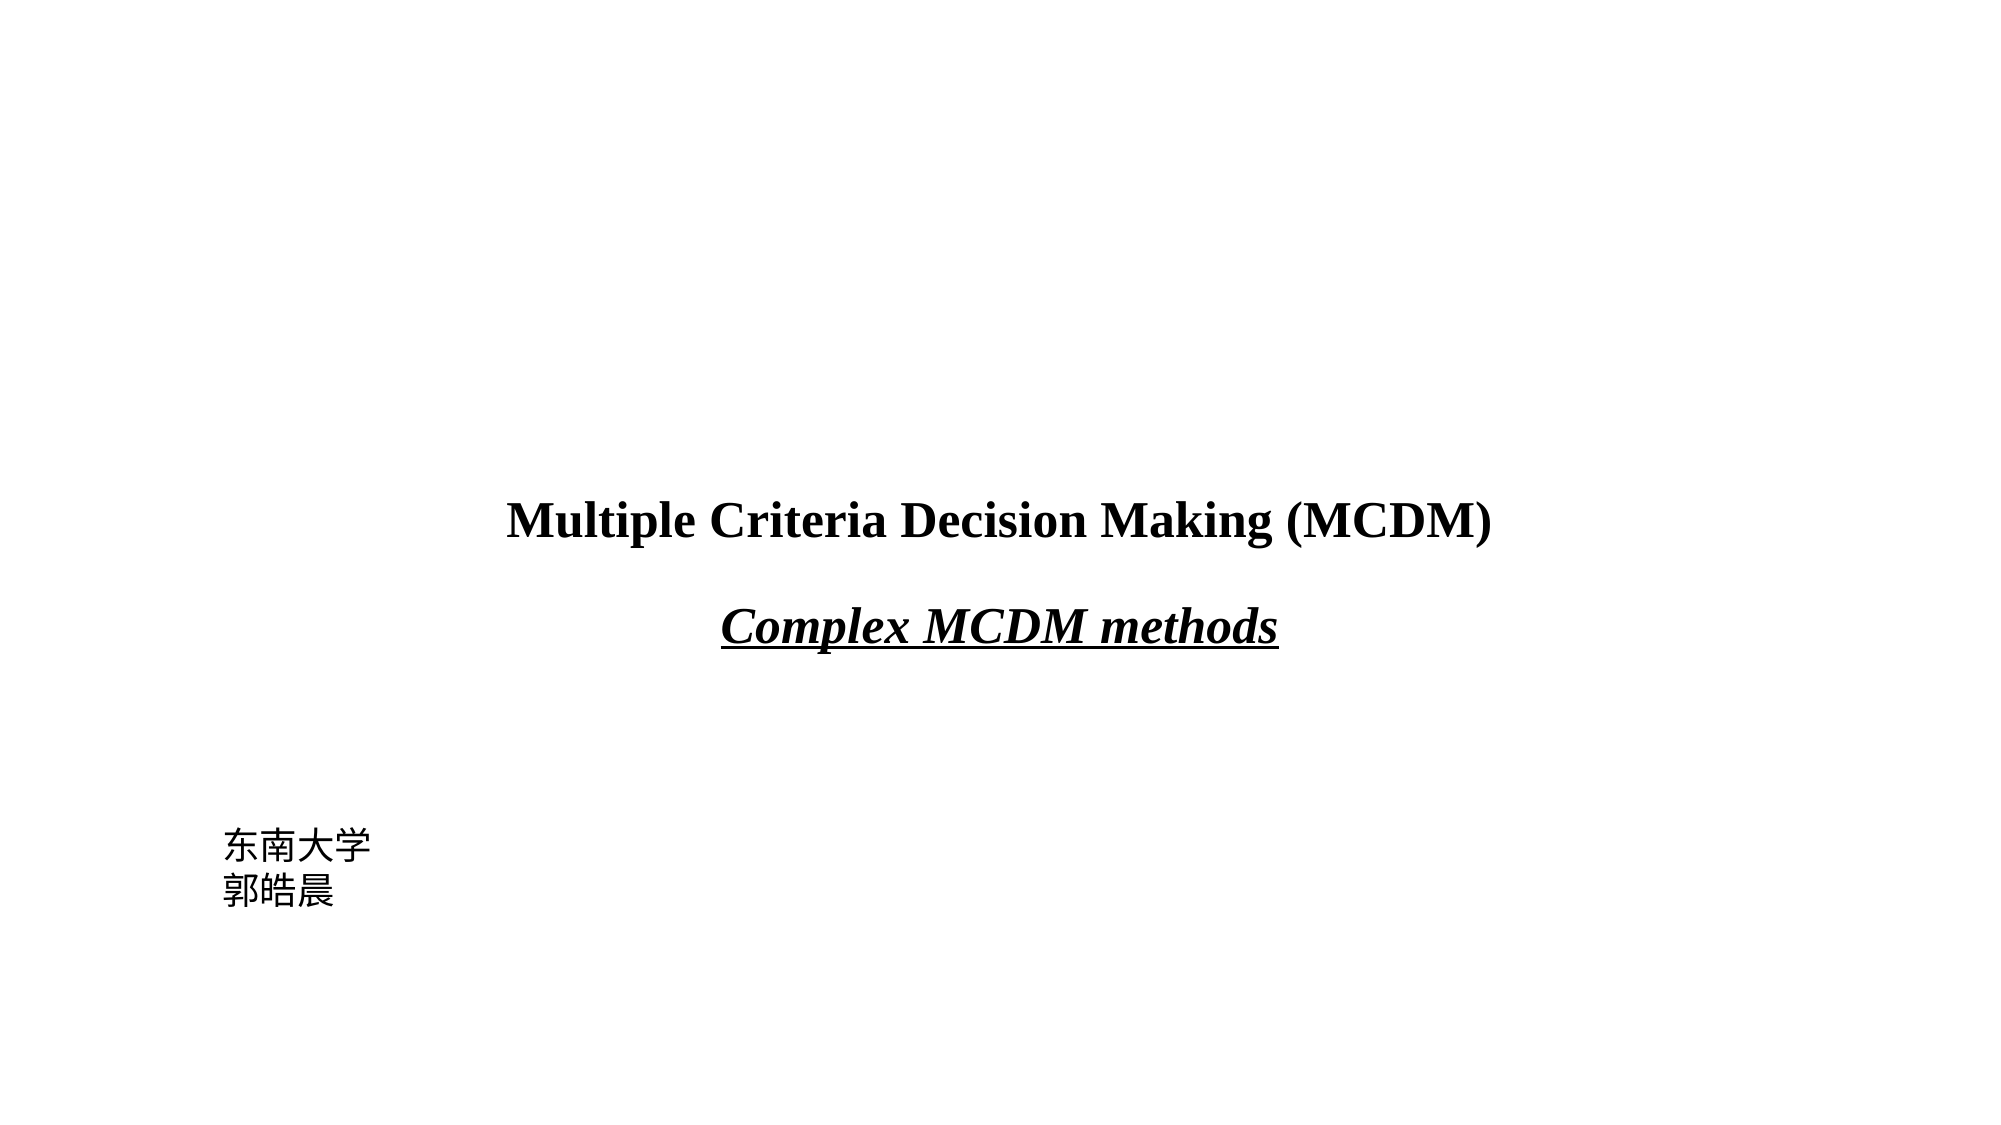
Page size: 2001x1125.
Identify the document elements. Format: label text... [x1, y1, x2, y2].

subtitle Multiple Criteria Decision Making (MCDM) Complex MCDM methods [249, 435, 1750, 664]
text_box 东南大学 郭皓晨 [207, 814, 496, 920]
